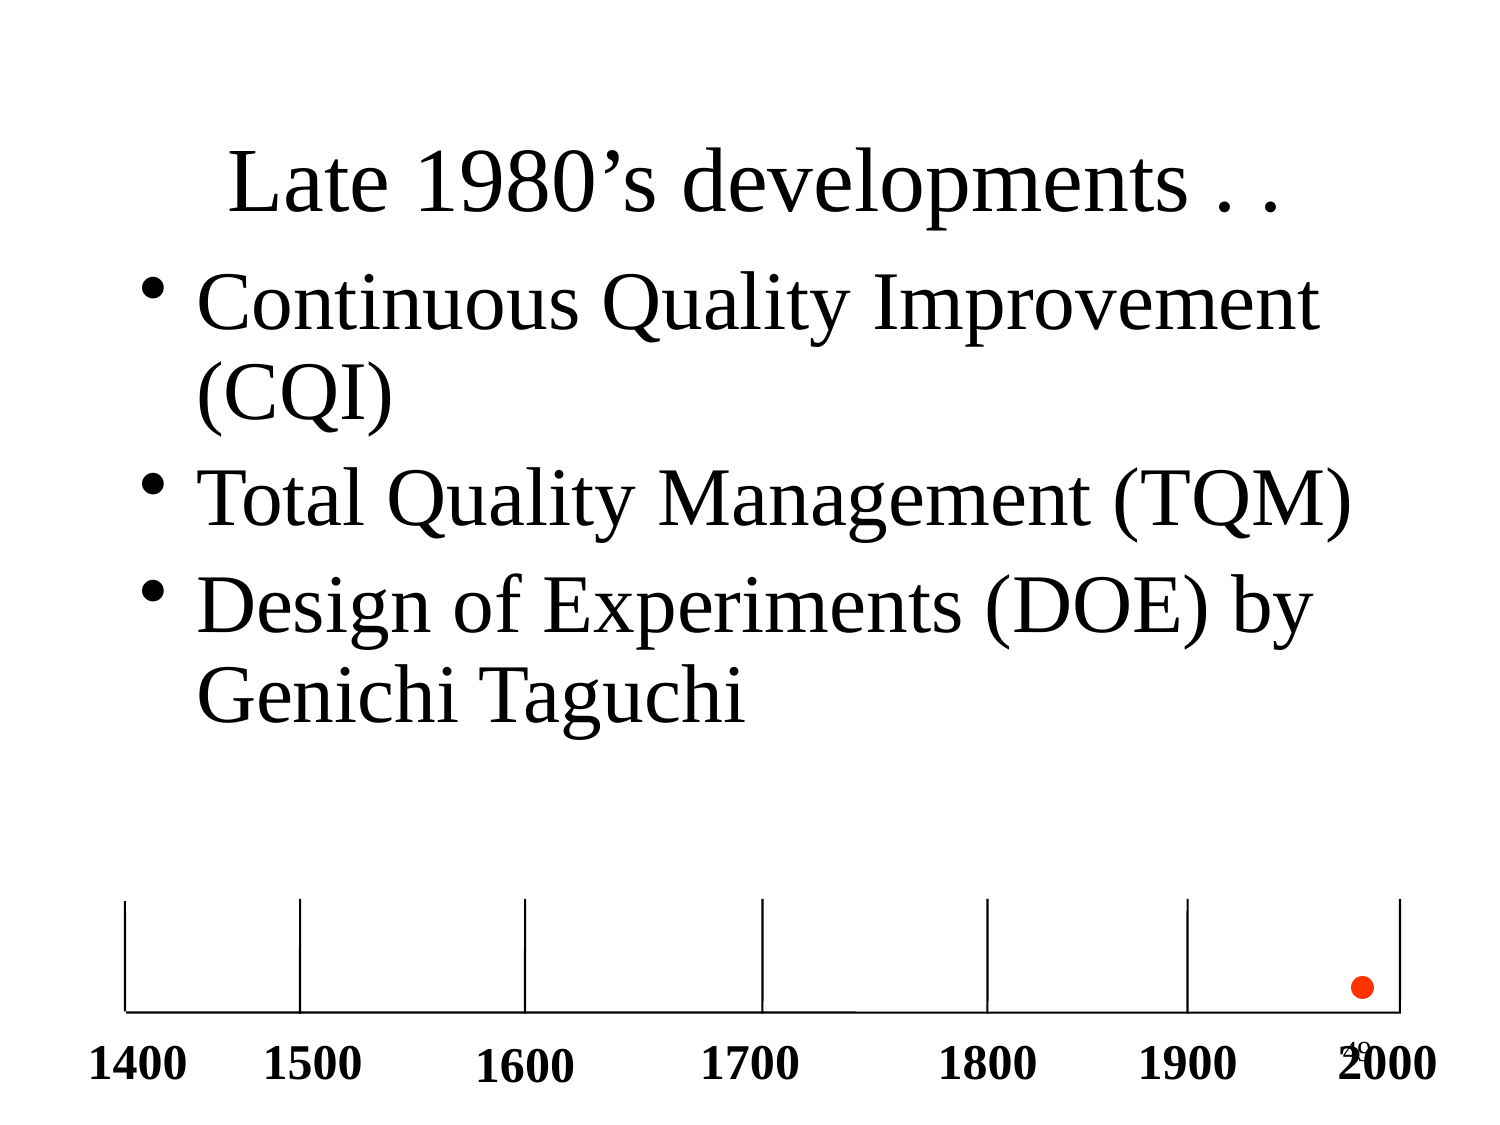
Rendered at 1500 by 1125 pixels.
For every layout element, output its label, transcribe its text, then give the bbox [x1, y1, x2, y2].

text_box 1700 [685, 1022, 815, 1098]
text_box 2000 [1322, 1022, 1453, 1098]
title Late 1980’s developments . . [112, 99, 1400, 250]
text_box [124, 898, 1401, 1014]
text_box 1400 [72, 1022, 203, 1098]
text_box 1600 [460, 1025, 600, 1100]
slide_number 49 [1074, 1025, 1388, 1100]
text_box 1900 [1122, 1022, 1253, 1098]
text_box 1800 [922, 1022, 1053, 1098]
text_box 1500 [247, 1022, 378, 1098]
list Continuous Quality Improvement (CQI) Total Quality Management (TQM) Design of Experiments (DOE) by Genichi Taguchi [125, 249, 1438, 800]
